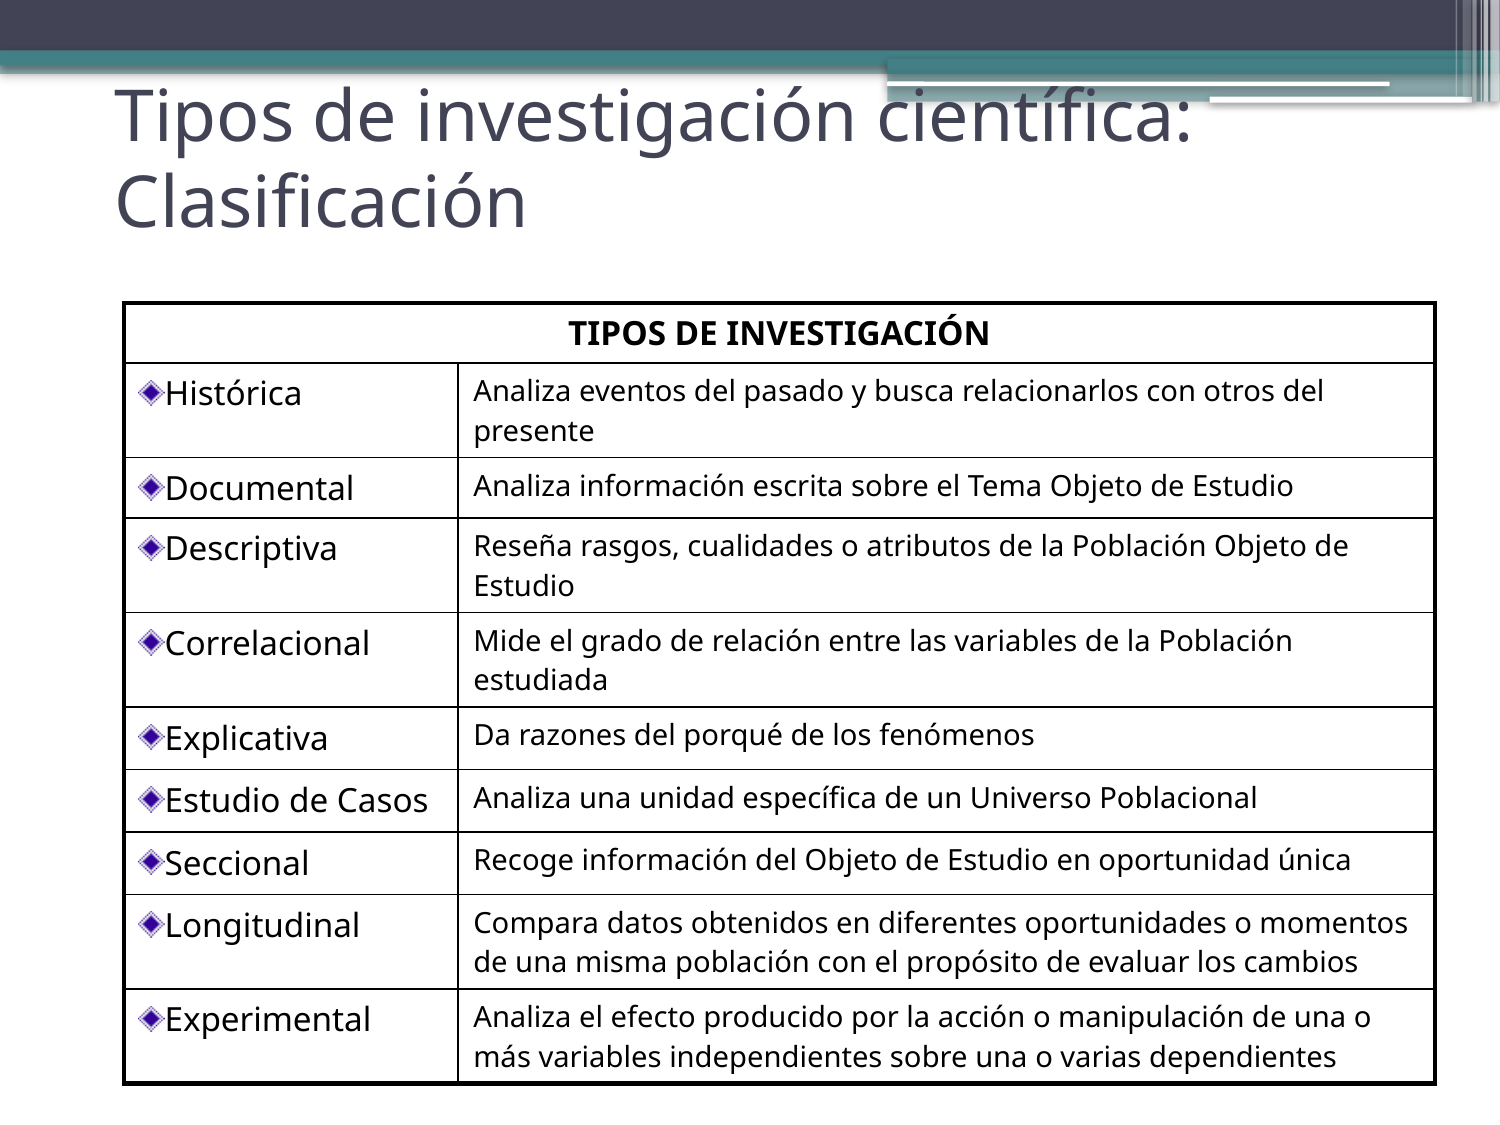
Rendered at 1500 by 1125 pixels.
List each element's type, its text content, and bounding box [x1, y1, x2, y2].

table_cell Mide el grado de relación entre las variables de la Población estudiada [459, 613, 1433, 706]
picture [138, 849, 165, 875]
picture [138, 629, 165, 656]
picture [138, 911, 165, 938]
table_cell Seccional [126, 833, 457, 894]
picture [138, 1006, 165, 1032]
table_cell Histórica [126, 364, 457, 457]
picture [138, 380, 165, 406]
table_cell Reseña rasgos, cualidades o atributos de la Población Objeto de Estudio [459, 519, 1433, 612]
table_cell Descriptiva [126, 519, 457, 612]
table_cell Compara datos obtenidos en diferentes oportunidades o momentos de una misma población con el propósito de evaluar los cambios [459, 895, 1433, 988]
picture [138, 724, 165, 750]
table_cell Correlacional [126, 613, 457, 706]
table_cell Analiza eventos del pasado y busca relacionarlos con otros del presente [459, 364, 1433, 457]
table_cell Longitudinal [126, 895, 457, 988]
table_cell Da razones del porqué de los fenómenos [459, 708, 1433, 769]
table_cell Estudio de Casos [126, 770, 457, 831]
picture [138, 535, 165, 561]
title Tipos de investigación científica: Clasificación [99, 62, 1375, 250]
table_header TIPOS DE INVESTIGACIÓN [126, 305, 1433, 362]
table_cell Analiza el efecto producido por la acción o manipulación de una o más variables independientes sobre una o varias dependientes [459, 990, 1433, 1081]
table_cell Analiza información escrita sobre el Tema Objeto de Estudio [459, 458, 1433, 517]
picture [138, 474, 165, 501]
table_cell Explicativa [126, 708, 457, 769]
table_cell Documental [126, 458, 457, 517]
picture [138, 786, 165, 813]
table_cell Recoge información del Objeto de Estudio en oportunidad única [459, 833, 1433, 894]
table_cell Experimental [126, 990, 457, 1081]
table_cell Analiza una unidad específica de un Universo Poblacional [459, 770, 1433, 831]
